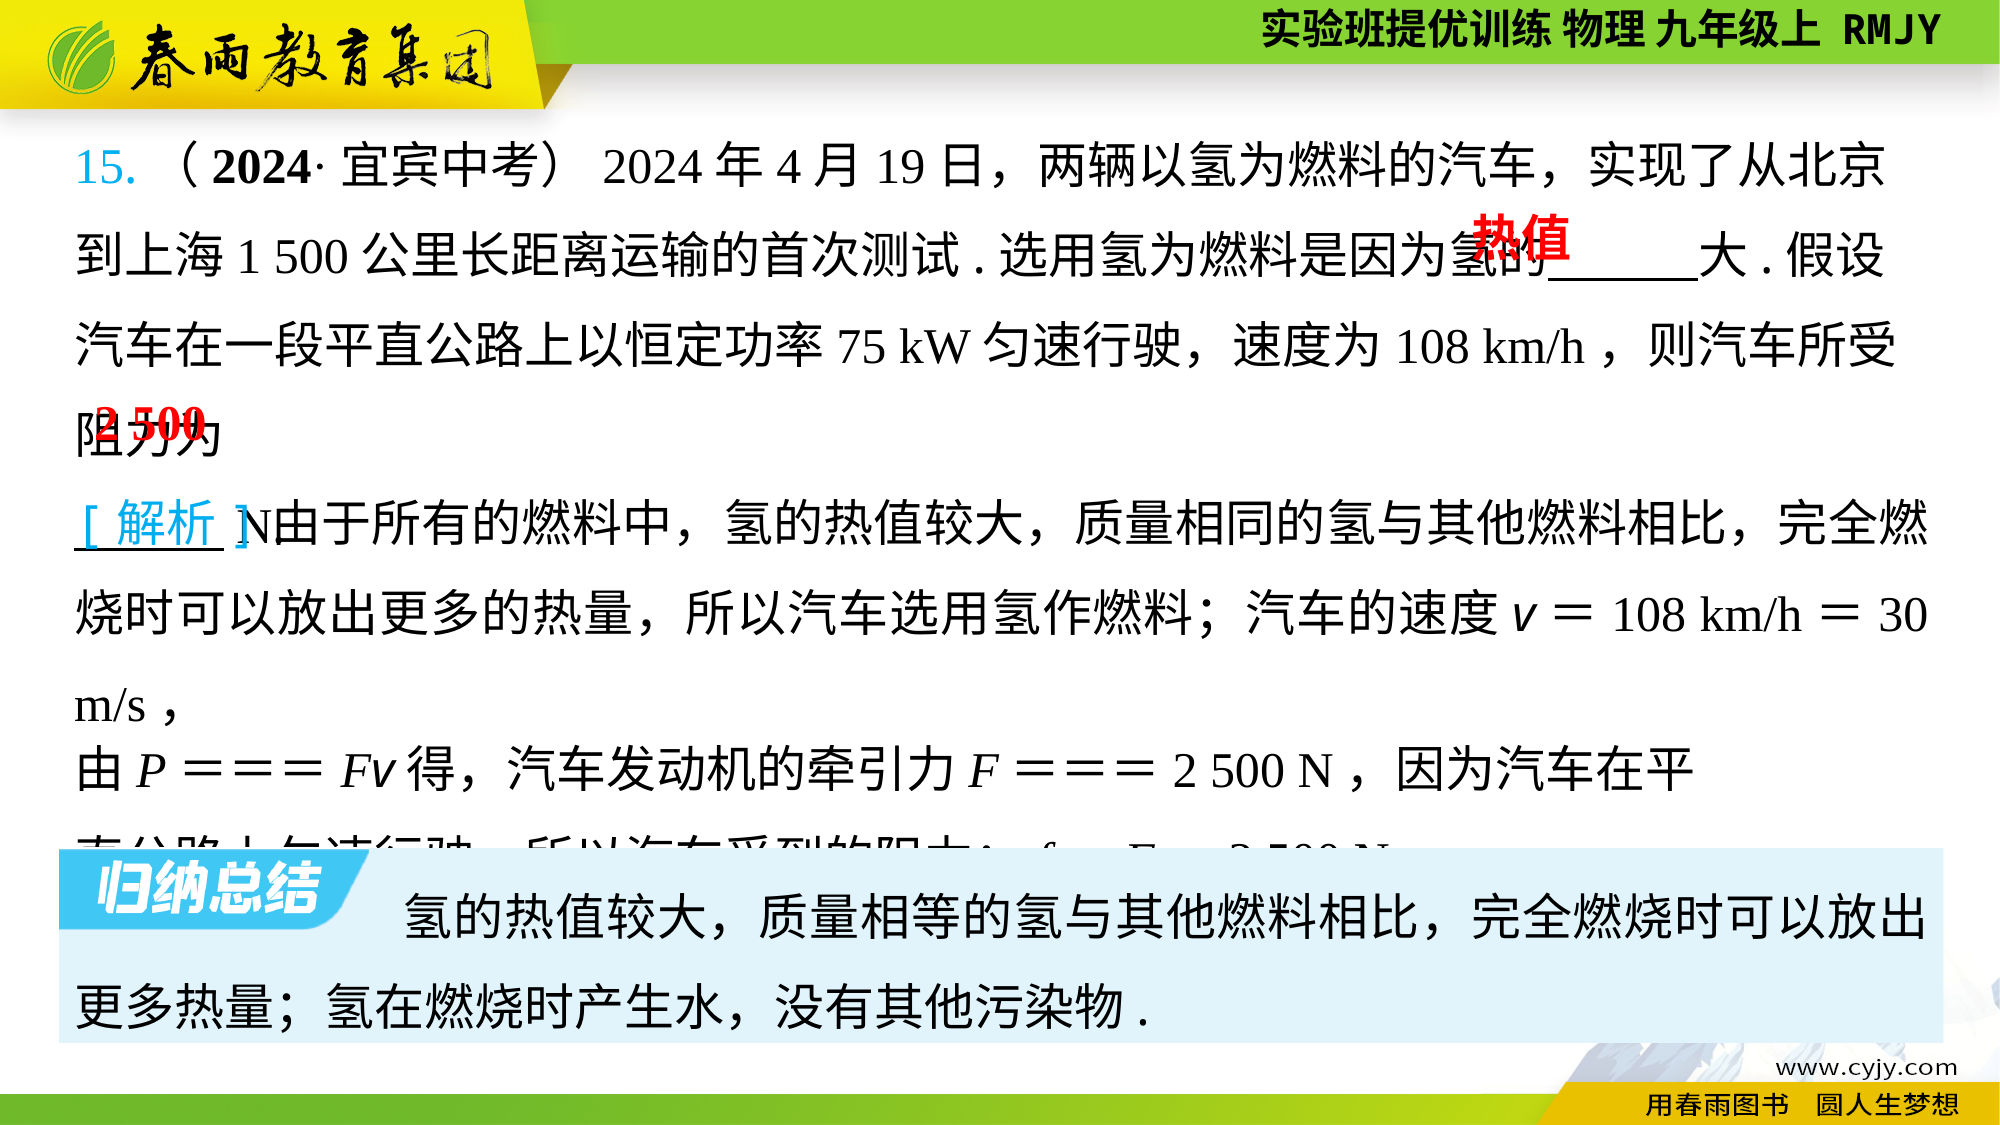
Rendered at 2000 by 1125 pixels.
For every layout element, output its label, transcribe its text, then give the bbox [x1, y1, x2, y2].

text_box 热值 [1456, 199, 1587, 275]
text_box 2 500 [79, 382, 222, 458]
picture [0, 0, 2000, 1125]
text_box 氢的热值较大，质量相等的氢与其他燃料相比，完全燃烧时可以放出更多热量；氢在燃烧时产生水，没有其他污染物. [59, 848, 1944, 1043]
list 15.（2024·宜宾中考）2024年4月19日，两辆以氢为燃料的汽车，实现了从北京到上海1 500公里长距离运输的首次测试.选用氢为燃料是因为氢的 大.假设汽车在一段平直公路上以恒定功率75 kW匀速行驶，速度为108 km/h，则汽车所受阻力为 N. [59, 96, 1944, 475]
